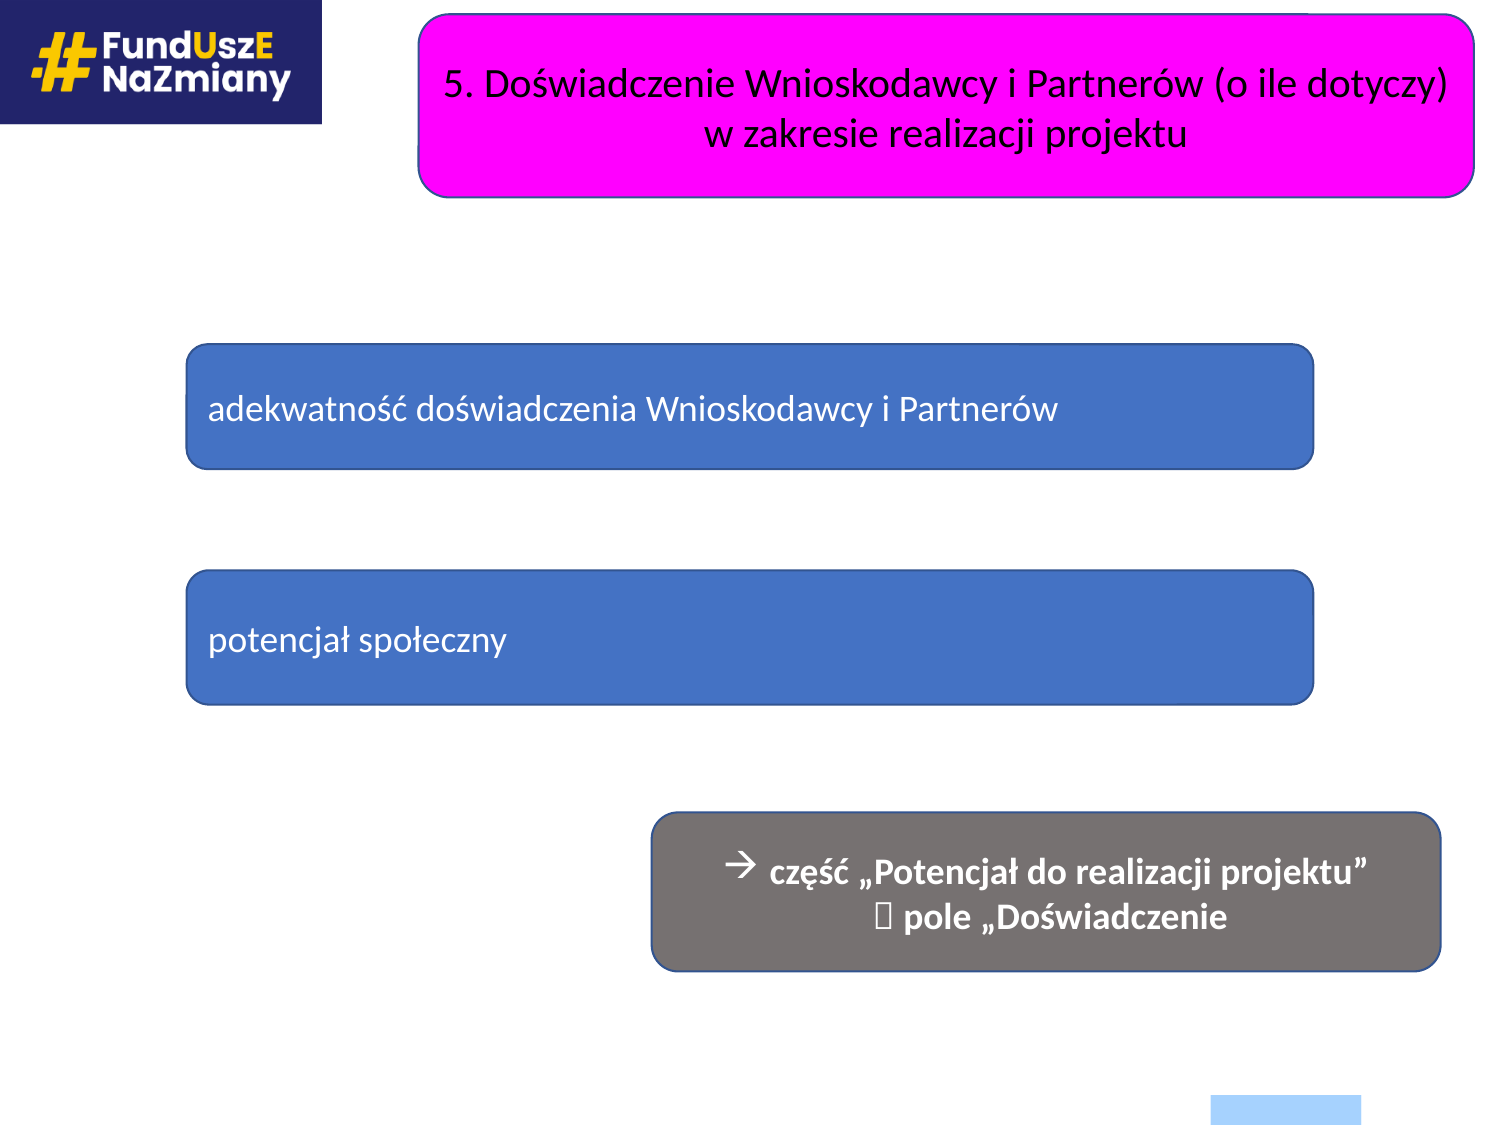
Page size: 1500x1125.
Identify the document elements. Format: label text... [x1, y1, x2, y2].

text_box adekwatność doświadczenia Wnioskodawcy i Partnerów [185, 343, 1315, 471]
picture [0, 0, 1500, 1125]
table_header [103, 361, 1397, 1125]
text_box 5. Doświadczenie Wnioskodawcy i Partnerów (o ile dotyczy) w zakresie realizacji projektu [417, 13, 1475, 199]
text_box potencjał społeczny [185, 569, 1315, 706]
text_box część „Potencjał do realizacji projektu”  pole „Doświadczenie [650, 811, 1442, 973]
